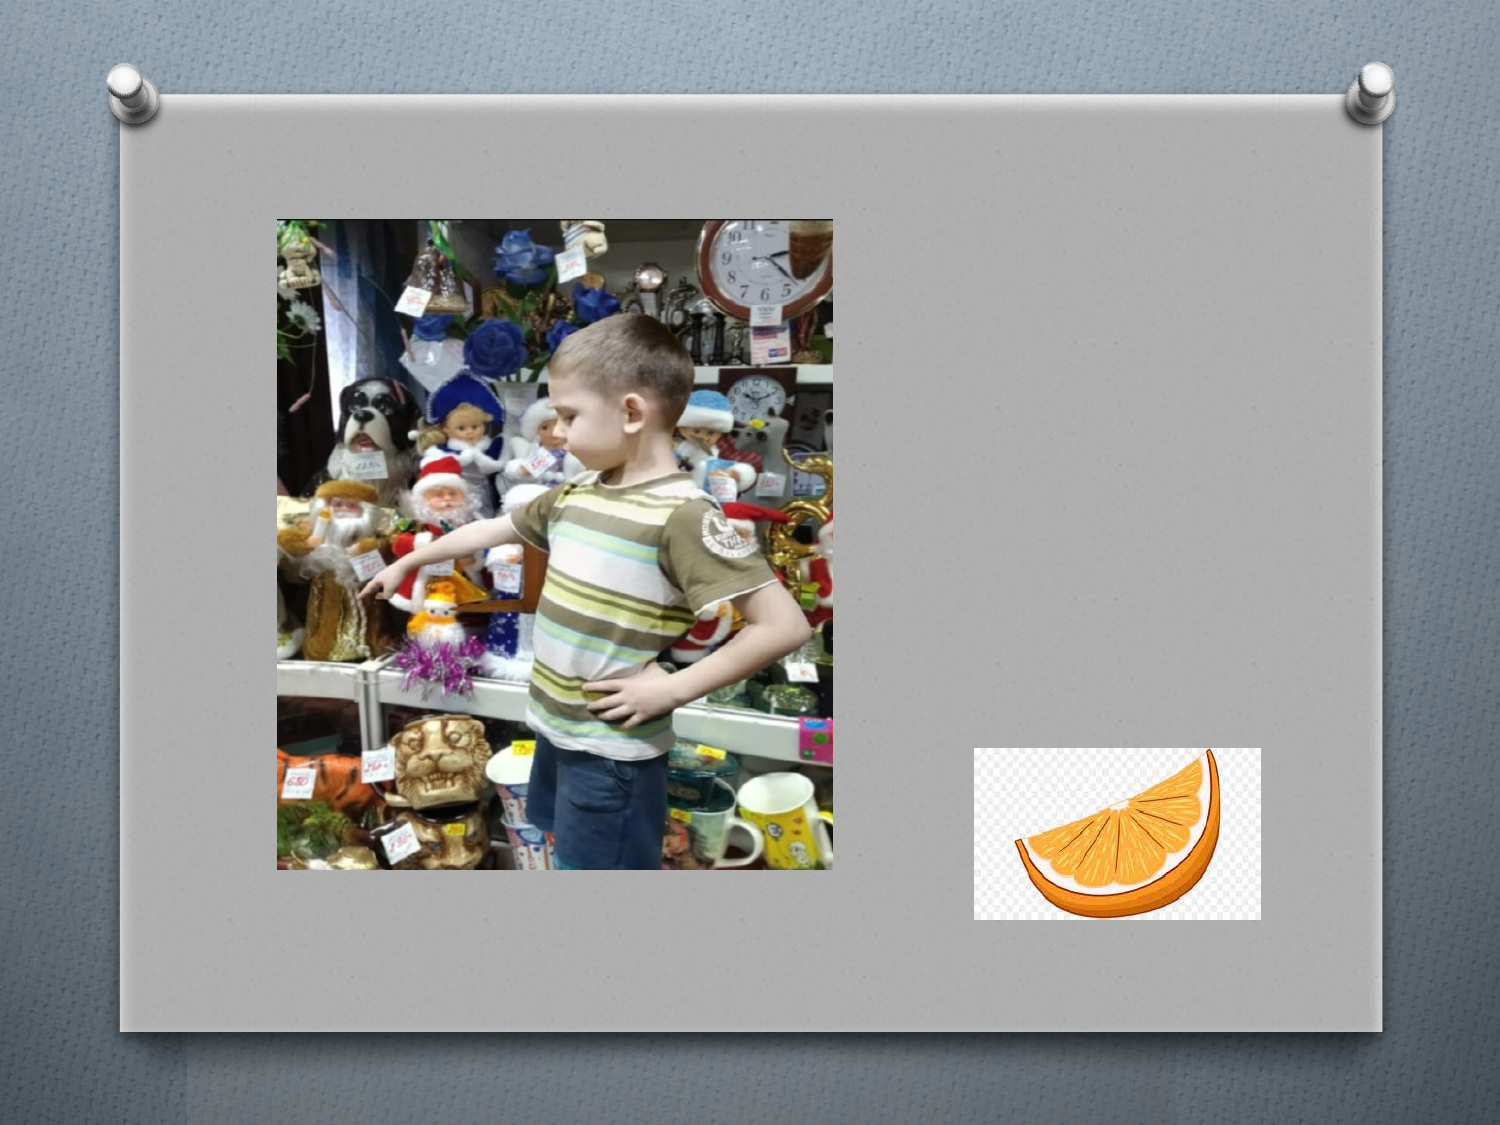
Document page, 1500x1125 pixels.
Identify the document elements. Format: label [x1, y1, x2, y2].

picture [277, 219, 833, 870]
picture [974, 748, 1261, 920]
picture [75, 29, 198, 153]
picture [1317, 35, 1439, 156]
